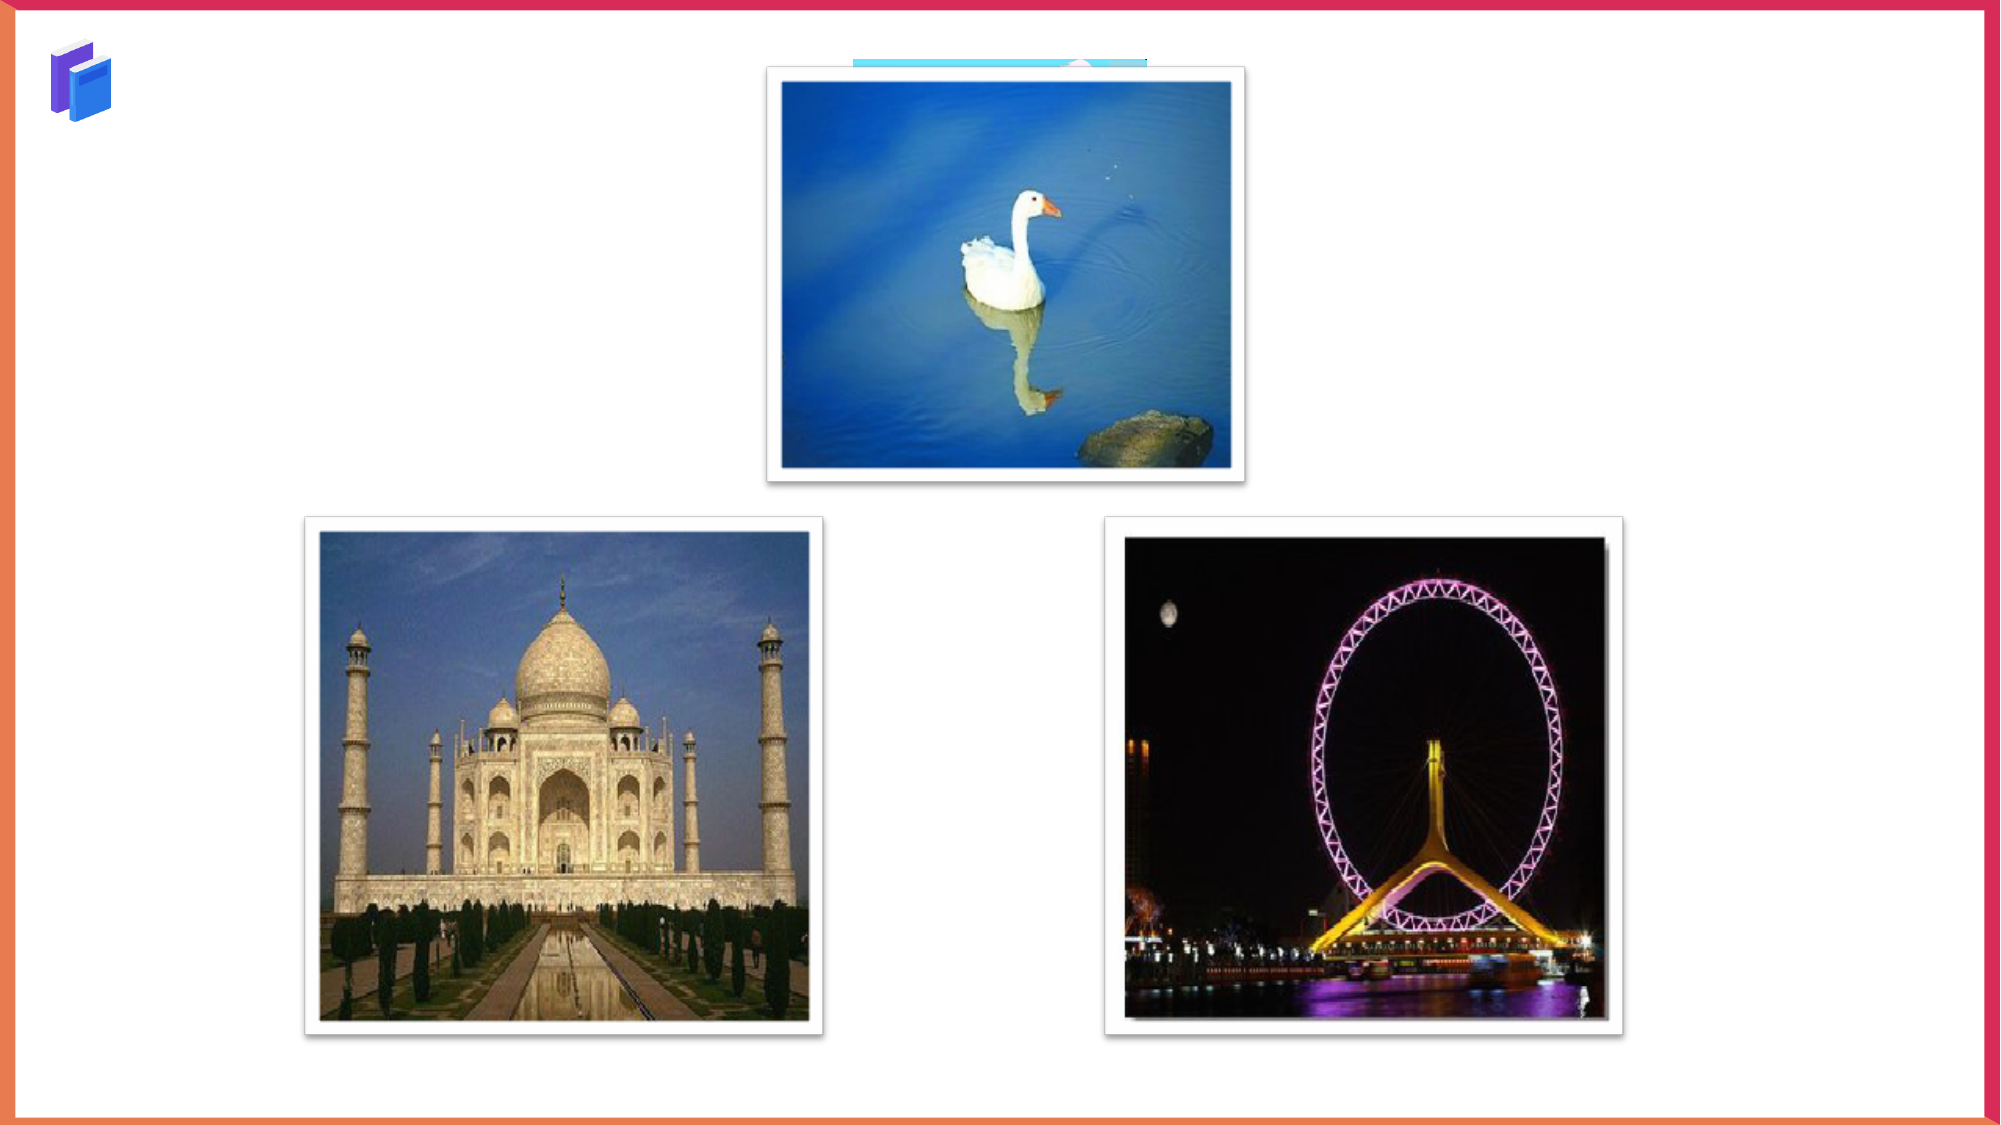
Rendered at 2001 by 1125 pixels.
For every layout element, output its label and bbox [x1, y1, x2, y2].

picture [297, 512, 831, 1046]
picture [51, 38, 111, 122]
picture [759, 62, 1253, 493]
picture [1097, 512, 1631, 1046]
